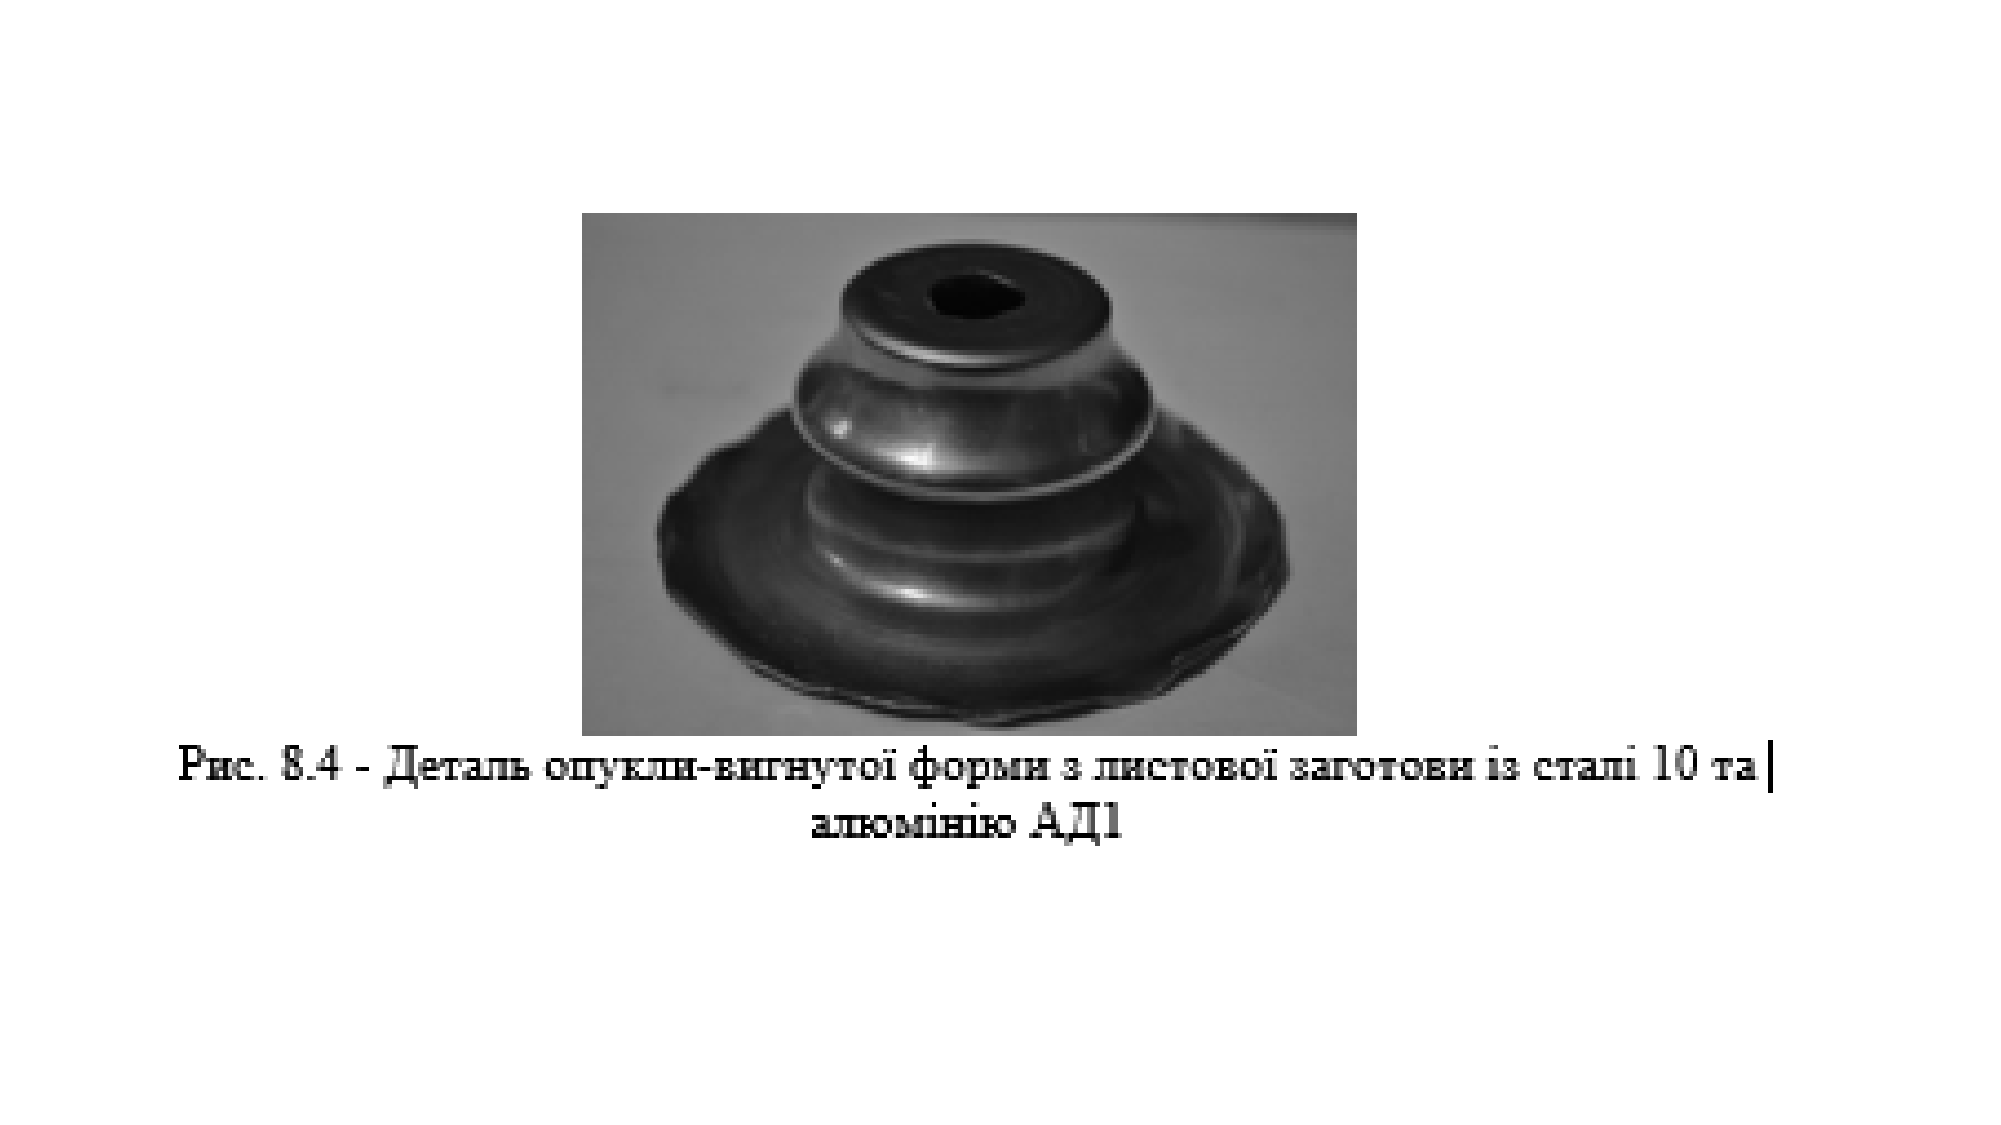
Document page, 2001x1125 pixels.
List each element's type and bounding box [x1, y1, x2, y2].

picture [91, 160, 1813, 878]
